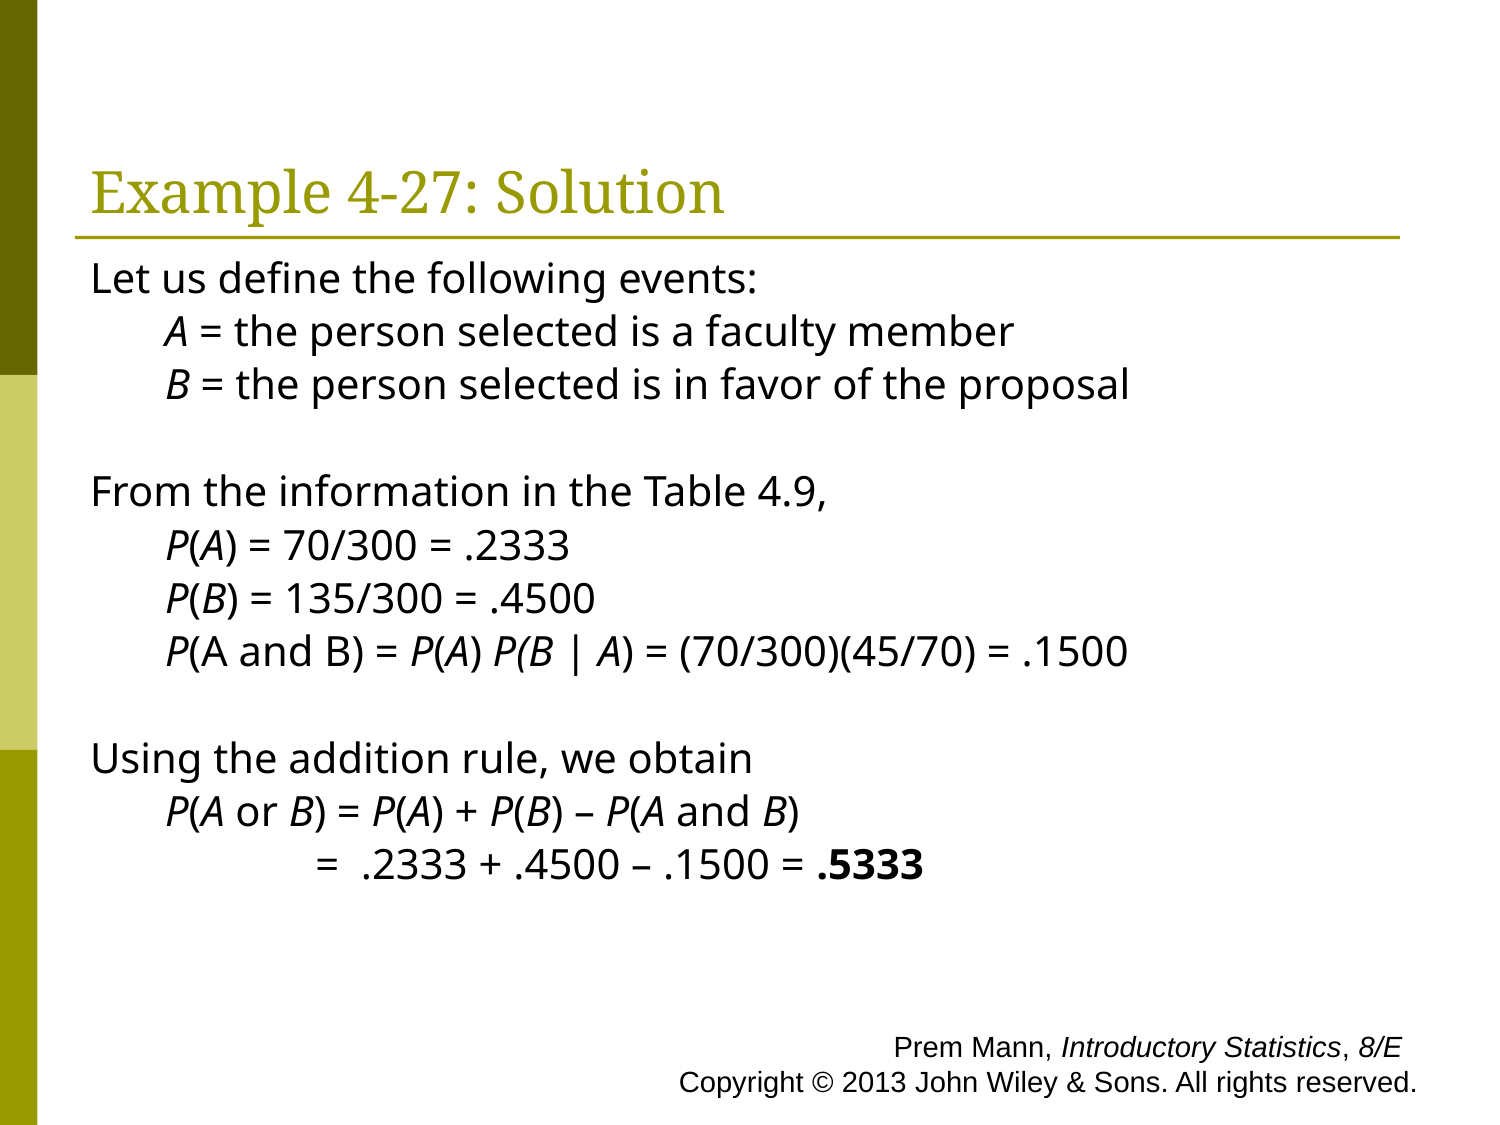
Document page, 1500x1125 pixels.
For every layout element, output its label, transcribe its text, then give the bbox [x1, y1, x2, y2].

text_box Prem Mann, Introductory Statistics, 8/E Copyright © 2013 John Wiley & Sons. All rights reserved. [664, 1020, 1449, 1106]
list Let us define the following events: A = the person selected is a faculty member B = the person selected is in favor of the proposal From the information in the Table 4.9, P(A) = 70/300 = .2333 P(B) = 135/300 = .4500 P(A and B) = P(A) P(B | A) = (70/300)(45/70) = .1500 Using the addition rule, we obtain P(A or B) = P(A) + P(B) – P(A and B) = .2333 + .4500 – .1500 = .5333 [75, 249, 1487, 978]
title Example 4-27: Solution [75, 45, 1425, 233]
